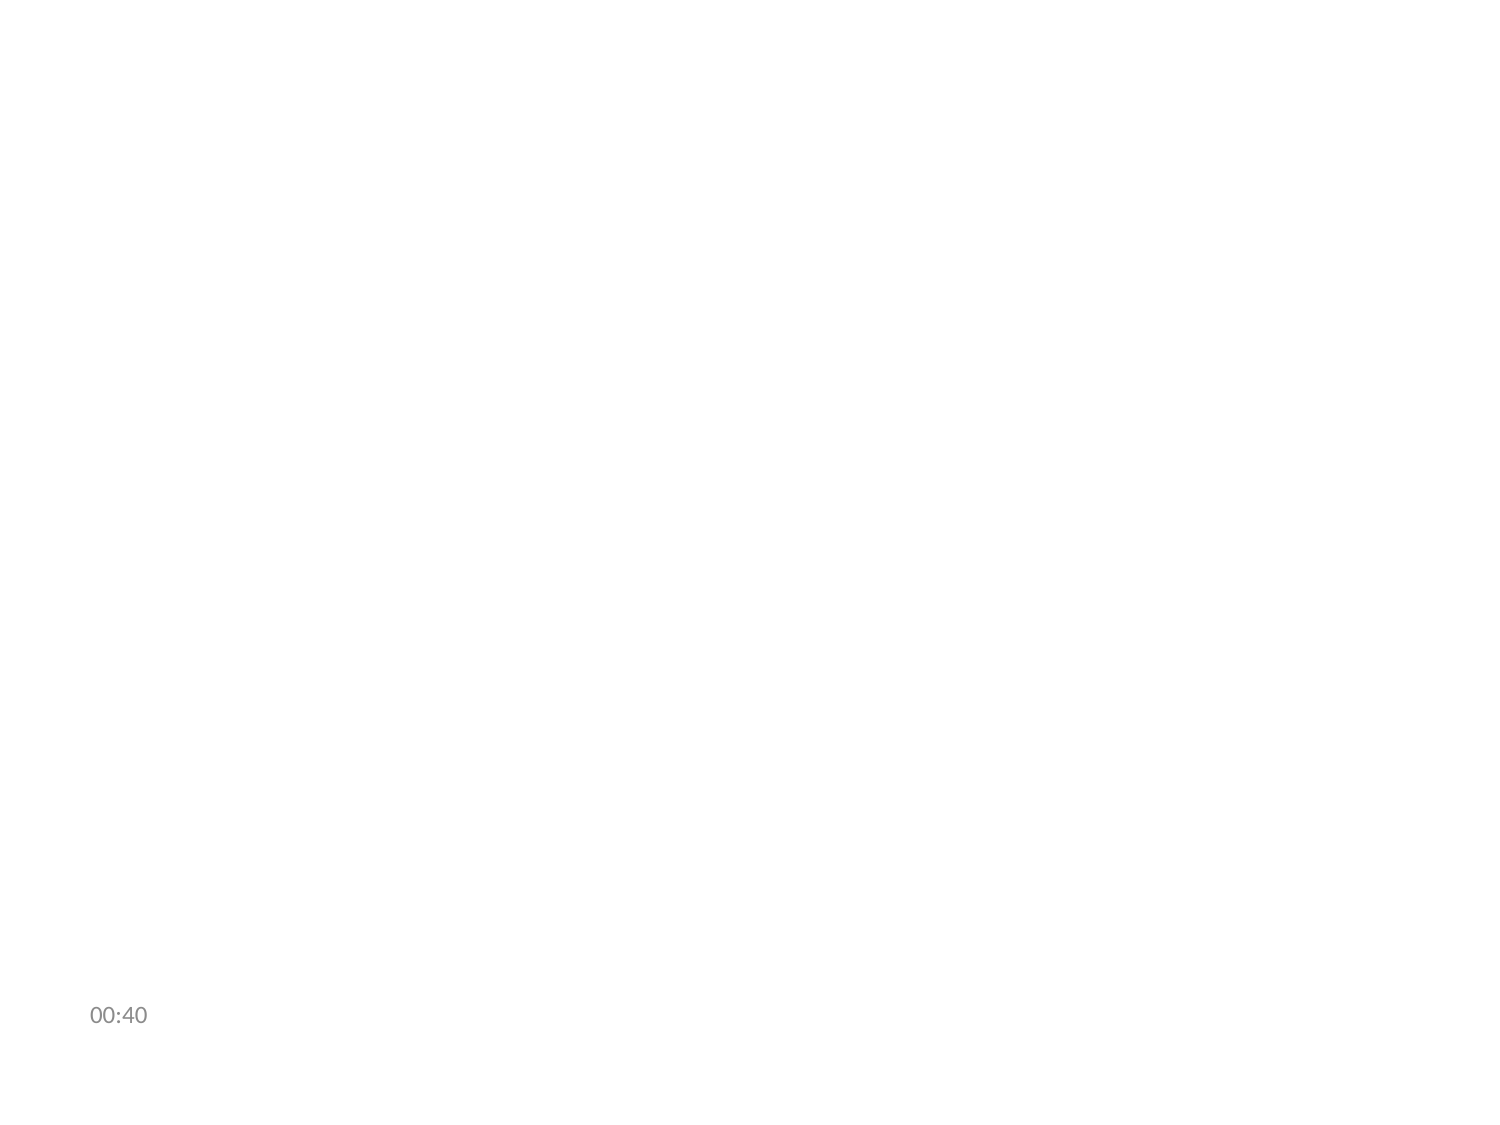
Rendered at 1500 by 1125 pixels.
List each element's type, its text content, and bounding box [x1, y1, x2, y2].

text_box 15:35 [75, 983, 425, 1044]
